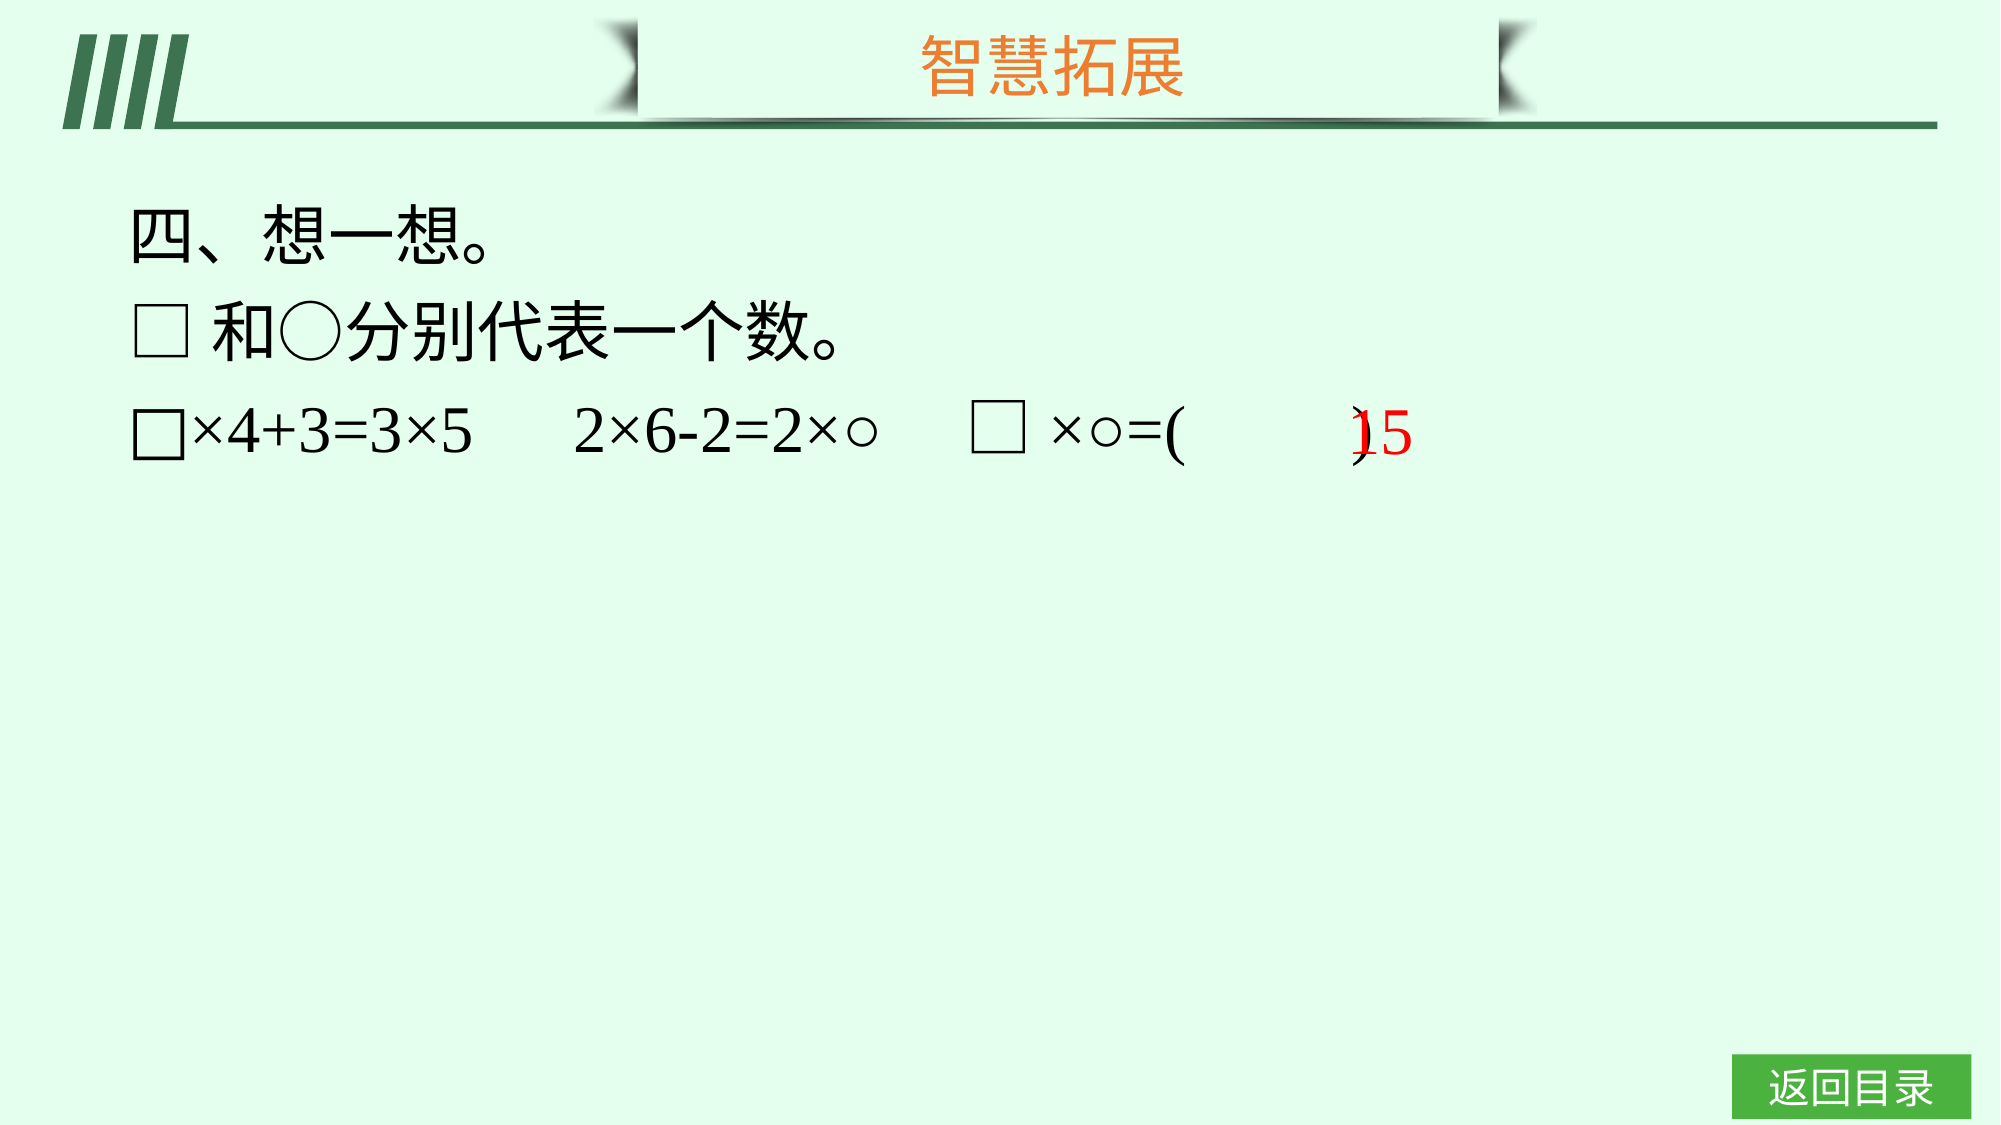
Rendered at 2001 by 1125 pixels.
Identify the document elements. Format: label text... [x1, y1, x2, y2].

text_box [62, 34, 1938, 130]
text_box 15 [1332, 364, 1429, 475]
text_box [594, 16, 1537, 127]
text_box 四、想一想。 □和○分别代表一个数。 □×4+3=3×5 2×6-2=2×○ □×○=( ) [113, 170, 1887, 473]
